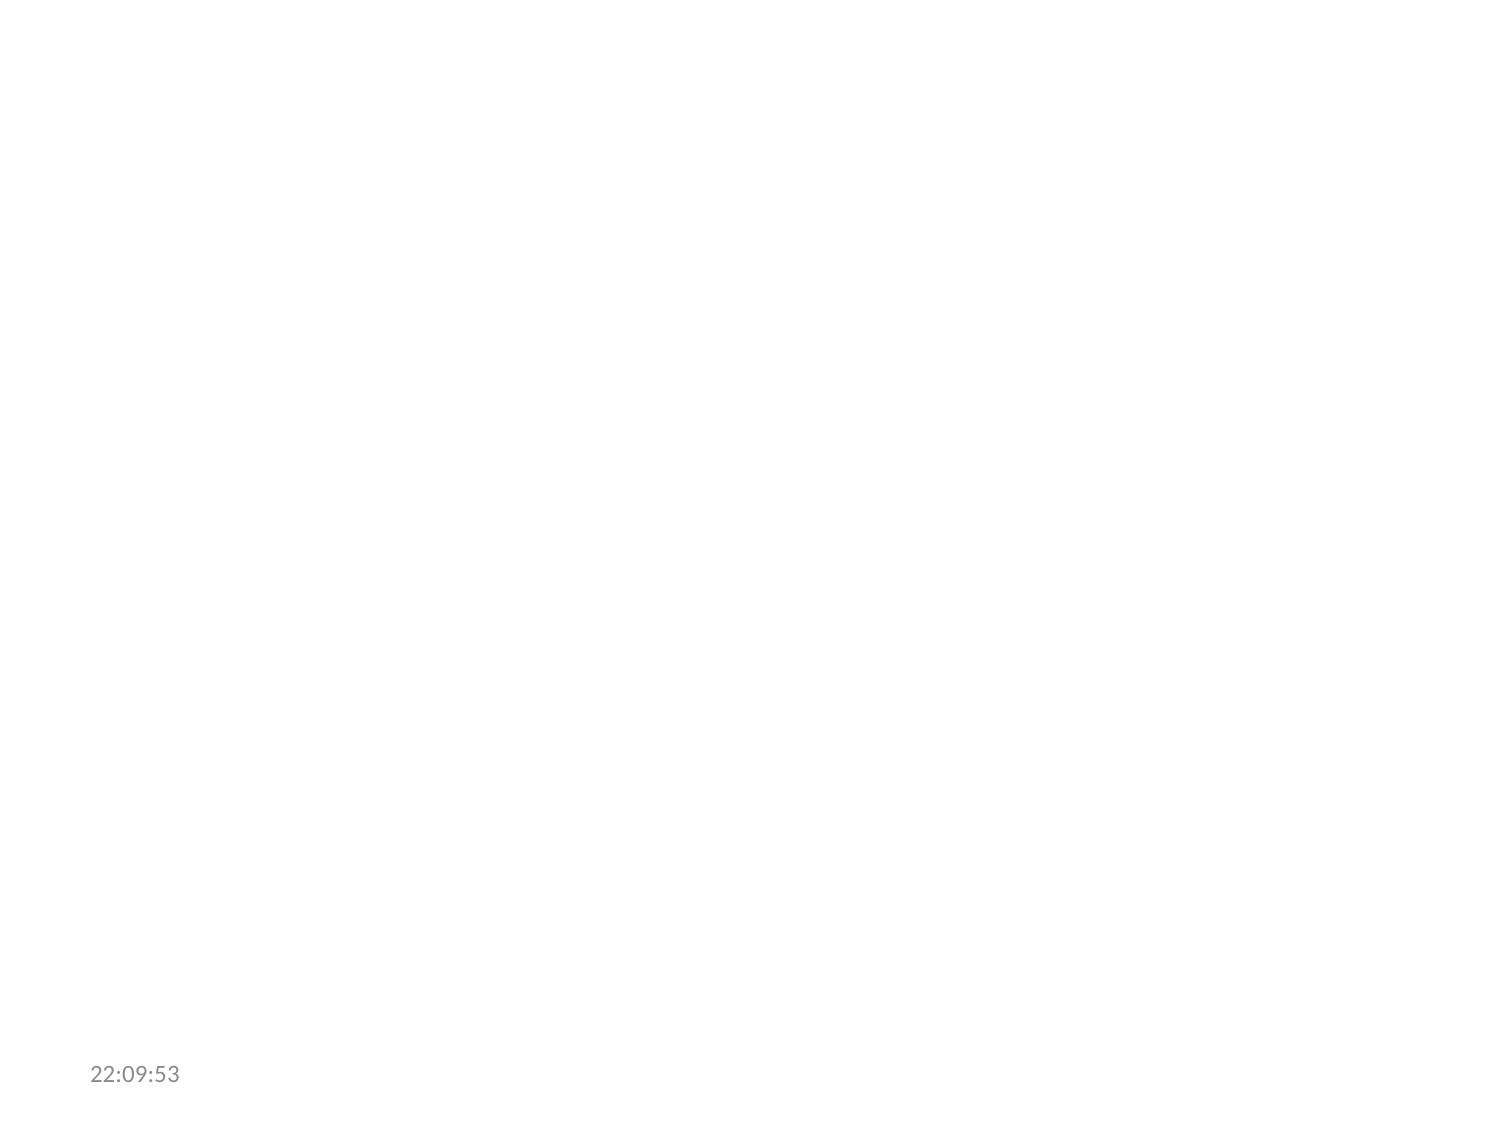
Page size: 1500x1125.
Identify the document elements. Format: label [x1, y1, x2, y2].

slide_number [75, 1042, 425, 1103]
